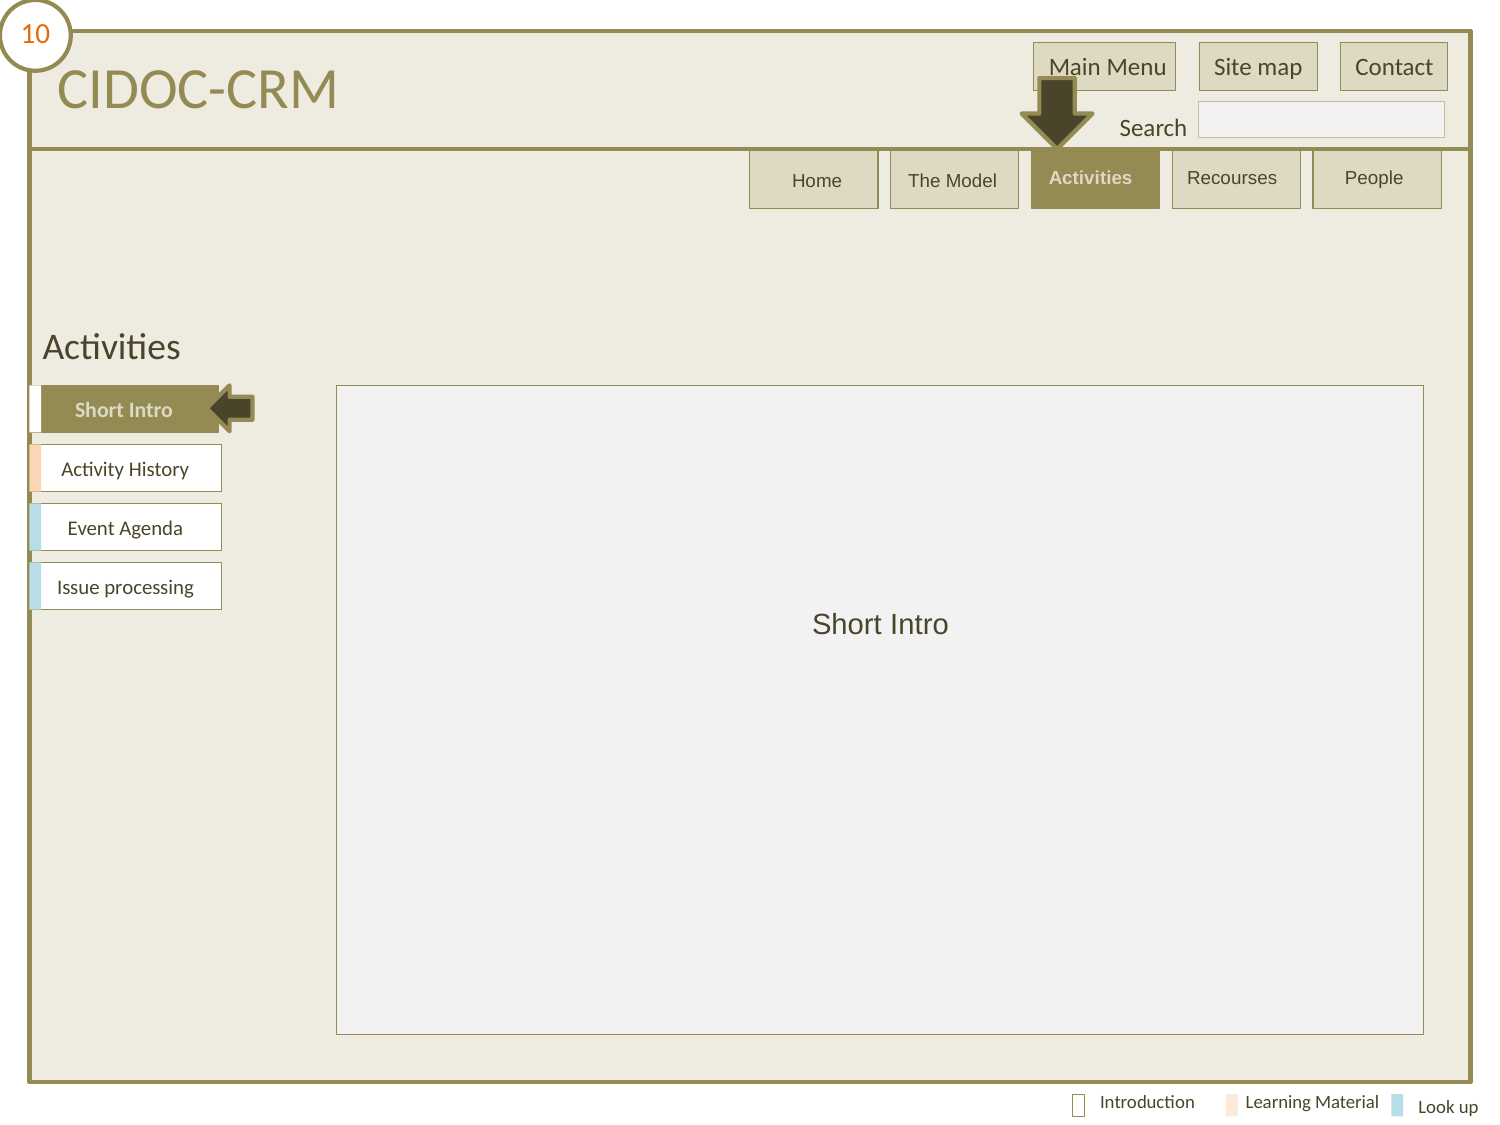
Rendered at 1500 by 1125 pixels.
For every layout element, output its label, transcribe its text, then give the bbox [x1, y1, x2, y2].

text_box Introduction [1085, 1082, 1210, 1120]
text_box [1031, 41, 1177, 92]
text_box [334, 383, 1425, 1037]
text_box [204, 383, 255, 434]
text_box Search [1104, 103, 1203, 148]
text_box Home [777, 160, 858, 199]
text_box [27, 29, 1473, 1084]
text_box [1070, 1092, 1085, 1118]
text_box The Model [893, 160, 1013, 199]
text_box [0, 13, 66, 73]
text_box Recourses [1172, 158, 1299, 196]
text_box [1311, 157, 1443, 210]
text_box Look up [1403, 1087, 1494, 1125]
text_box Activities [27, 314, 197, 375]
text_box [27, 560, 43, 612]
text_box Activity History [43, 442, 223, 494]
text_box Activities [1033, 158, 1148, 196]
text_box [1224, 1092, 1230, 1118]
text_box [27, 501, 43, 553]
text_box 10 [5, 7, 115, 57]
text_box CIDOC-CRM [43, 42, 355, 128]
text_box People [1330, 158, 1419, 196]
text_box Short Intro [43, 383, 220, 435]
text_box [1338, 41, 1449, 92]
text_box [1170, 157, 1302, 210]
text_box [1197, 100, 1447, 139]
text_box Contact [1340, 42, 1500, 88]
text_box [889, 157, 1021, 210]
text_box Issue processing [43, 560, 223, 612]
text_box [1019, 76, 1095, 148]
text_box Main Menu [1034, 42, 1182, 88]
text_box Short Intro [797, 597, 965, 648]
text_box Event Agenda [43, 501, 223, 553]
text_box [27, 442, 43, 494]
text_box [1029, 157, 1162, 210]
text_box [1197, 41, 1319, 92]
text_box [10, 0, 60, 7]
text_box [27, 383, 43, 435]
text_box Learning Material [1230, 1082, 1395, 1120]
text_box [1395, 1092, 1403, 1118]
text_box Site map [1199, 42, 1318, 88]
text_box [748, 157, 880, 210]
